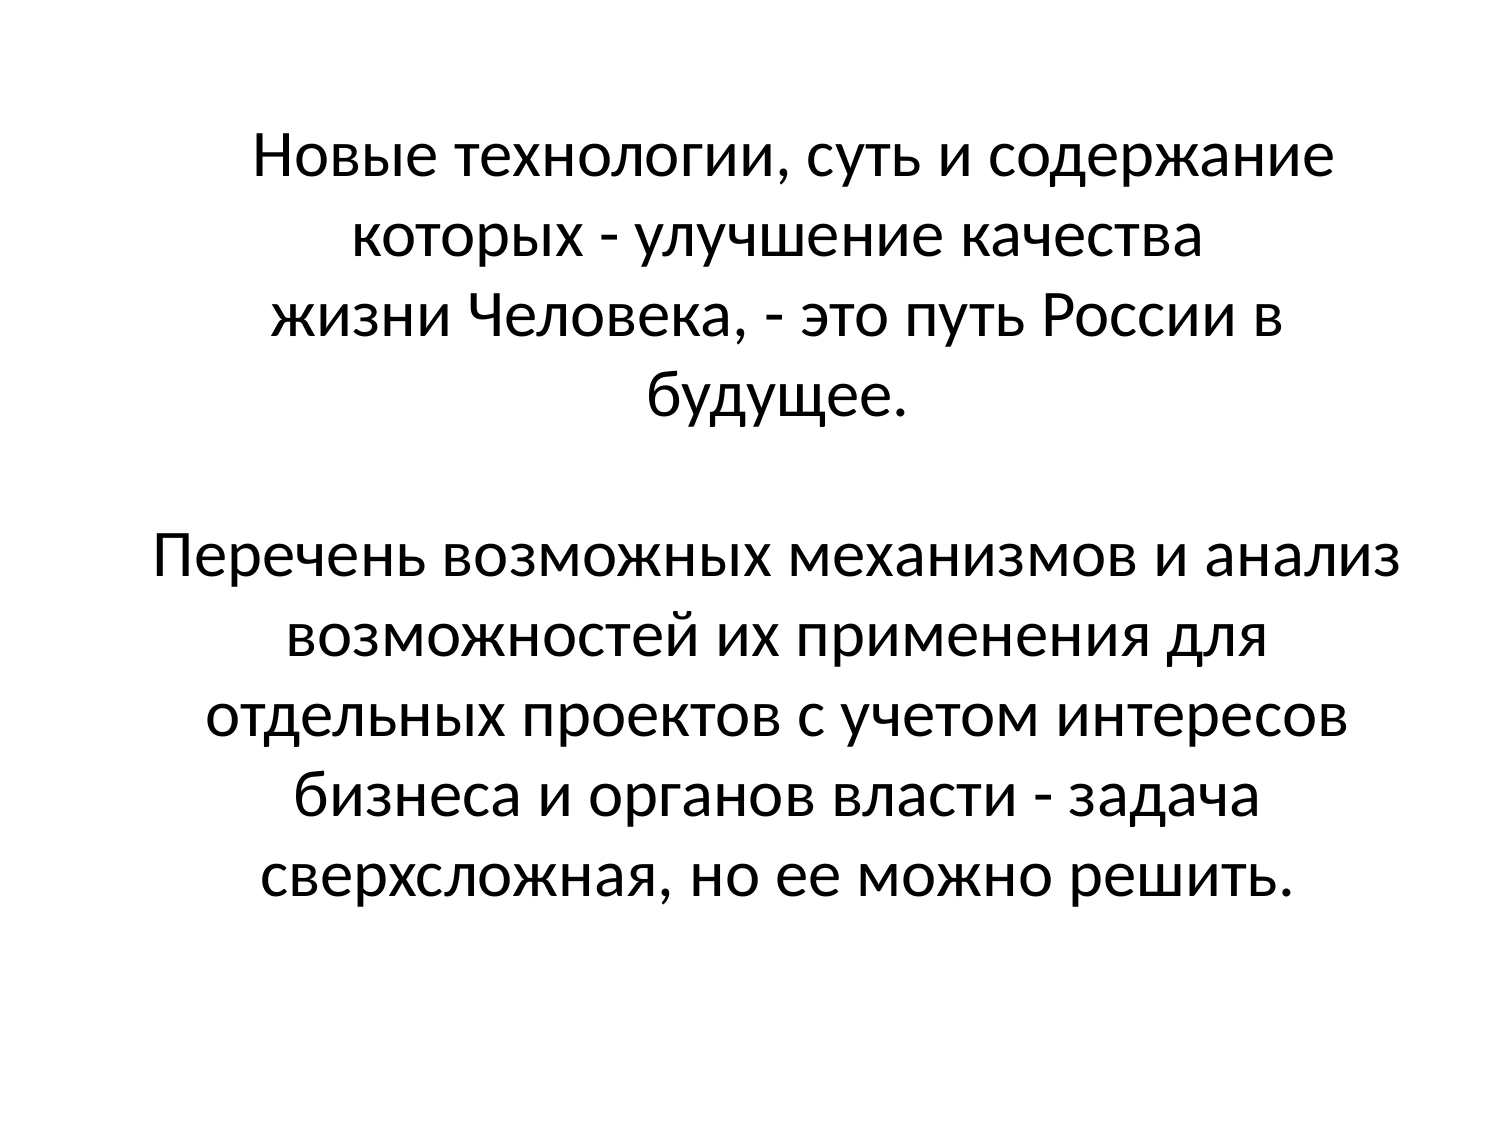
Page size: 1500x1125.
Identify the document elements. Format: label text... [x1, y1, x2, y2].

list Новые технологии, суть и содержание которых - улучшение качества жизни Человека, - это путь России в будущее. Перечень возможных механизмов и анализ возможностей их применения для отдельных проектов с учетом интересов бизнеса и органов власти - задача сверхсложная, но ее можно решить. [75, 101, 1425, 1005]
